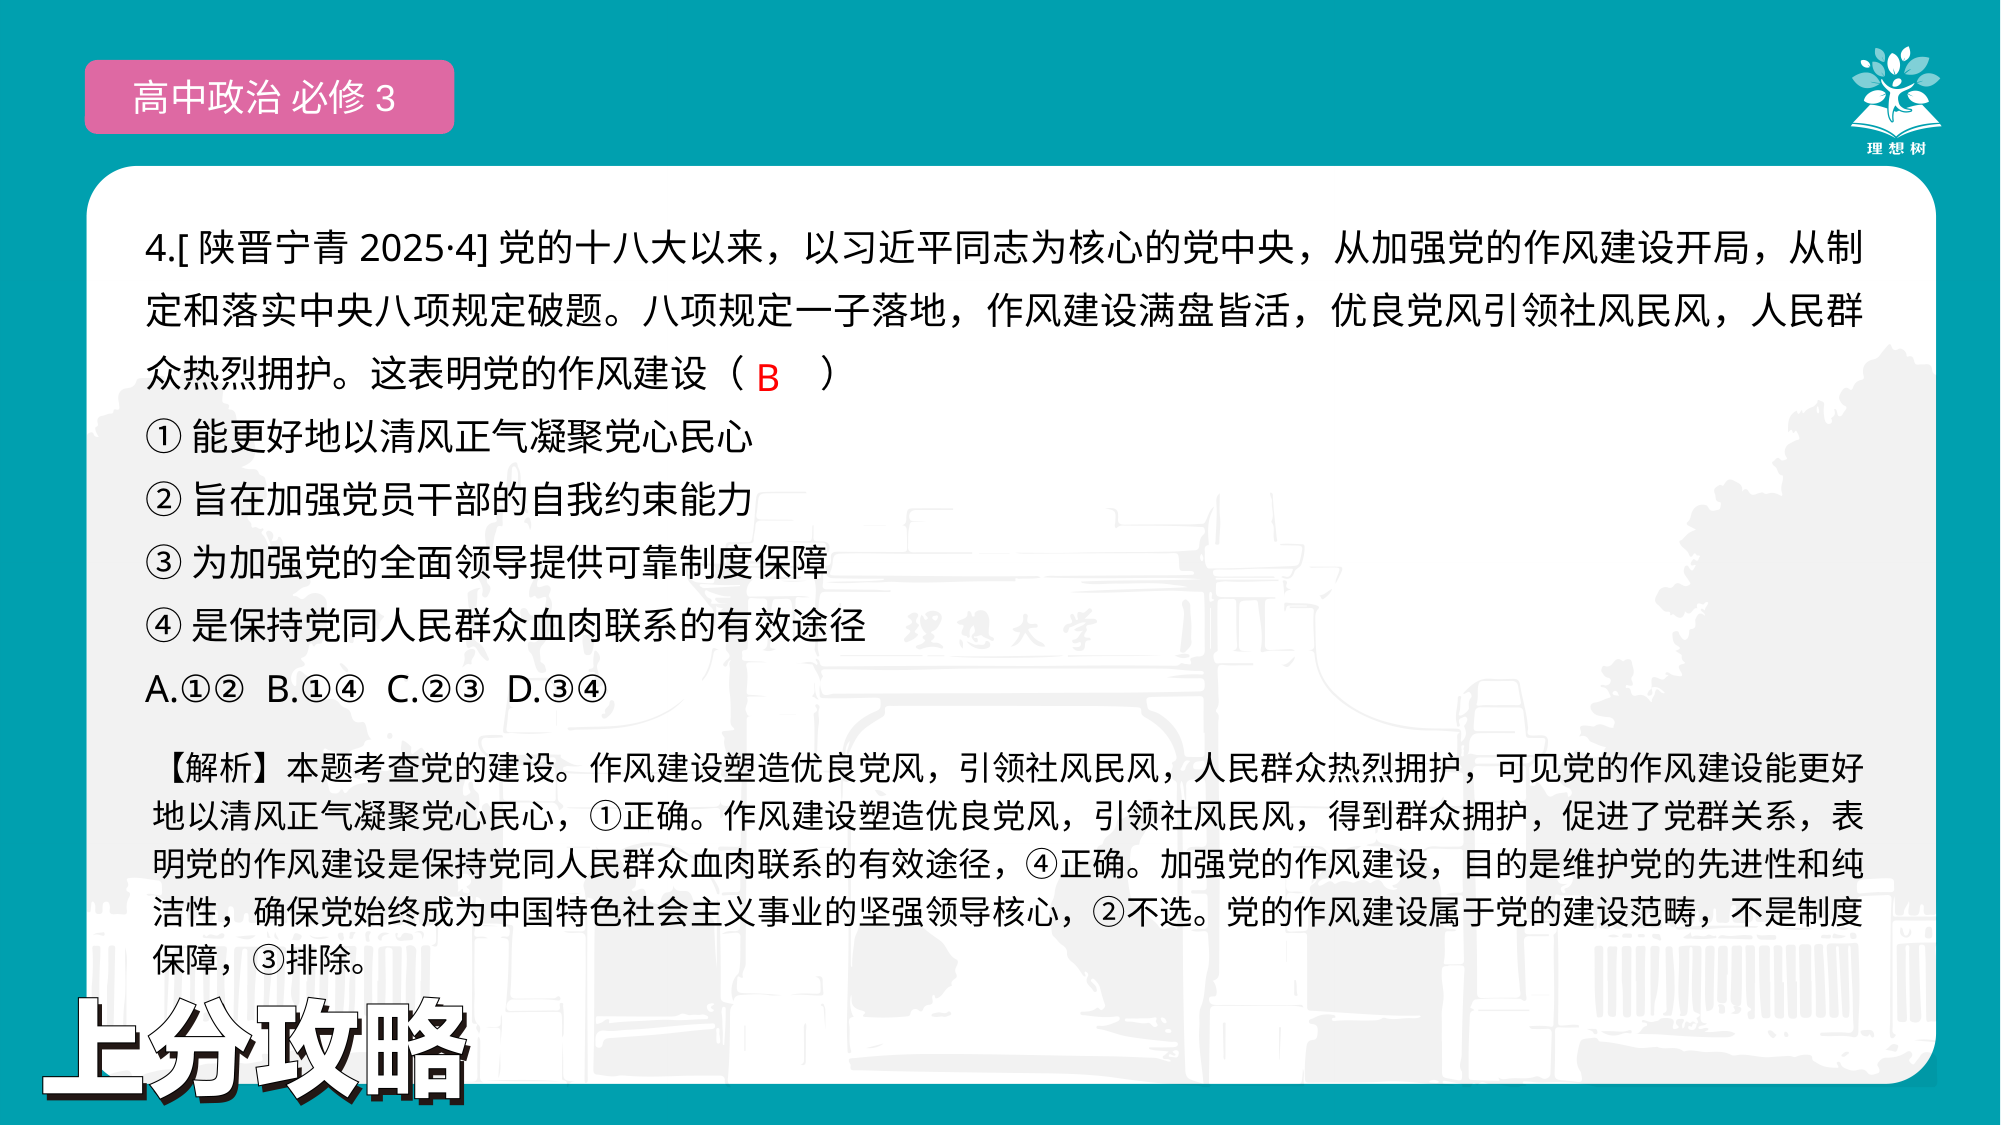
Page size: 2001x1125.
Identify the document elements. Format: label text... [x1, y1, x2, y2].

text_box B [731, 324, 848, 407]
text_box 高中政治 必修3 [83, 58, 456, 135]
text_box 【解析】本题考查党的建设。作风建设塑造优良党风，引领社风民风，人民群众热烈拥护，可见党的作风建设能更好地以清风正气凝聚党心民心，①正确。作风建设塑造优良党风，引领社风民风，得到群众拥护，促进了党群关系，表明党的作风建设是保持党同人民群众血肉联系的有效途径，④正确。加强党的作风建设，目的是维护党的先进性和纯洁性，确保党始终成为中国特色社会主义事业的坚强领导核心，②不选。党的作风建设属于党的建设范畴，不是制度保障，③排除。 [137, 732, 1880, 987]
text_box 4.[陕晋宁青2025·4]党的十八大以来，以习近平同志为核心的党中央，从加强党的作风建设开局，从制定和落实中央八项规定破题。八项规定一子落地，作风建设满盘皆活，优良党风引领社风民风，人民群众热烈拥护。这表明党的作风建设（ ） ①能更好地以清风正气凝聚党心民心 ②旨在加强党员干部的自我约束能力 ③为加强党的全面领导提供可靠制度保障 ④是保持党同人民群众血肉联系的有效途径 A.①② B.①④ C.②③ D.③④ [130, 199, 1880, 718]
picture [0, 0, 2001, 1125]
